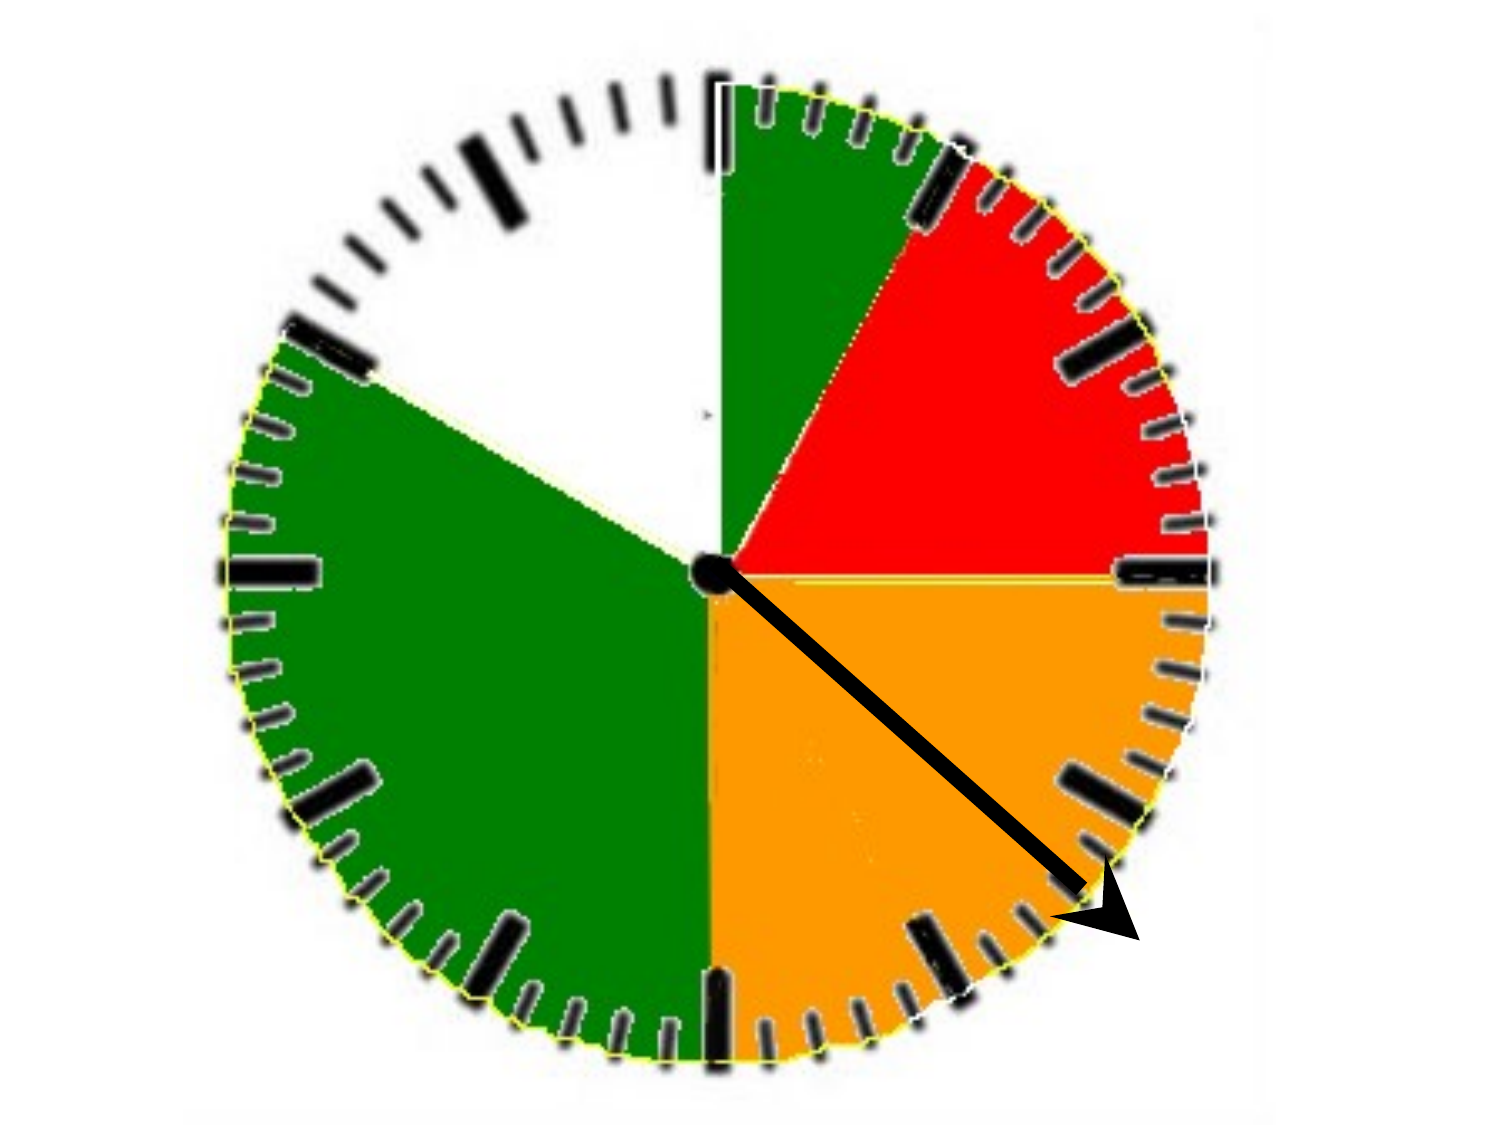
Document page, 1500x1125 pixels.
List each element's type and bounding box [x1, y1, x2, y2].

text_box [714, 562, 1141, 941]
picture [182, 5, 1306, 1125]
